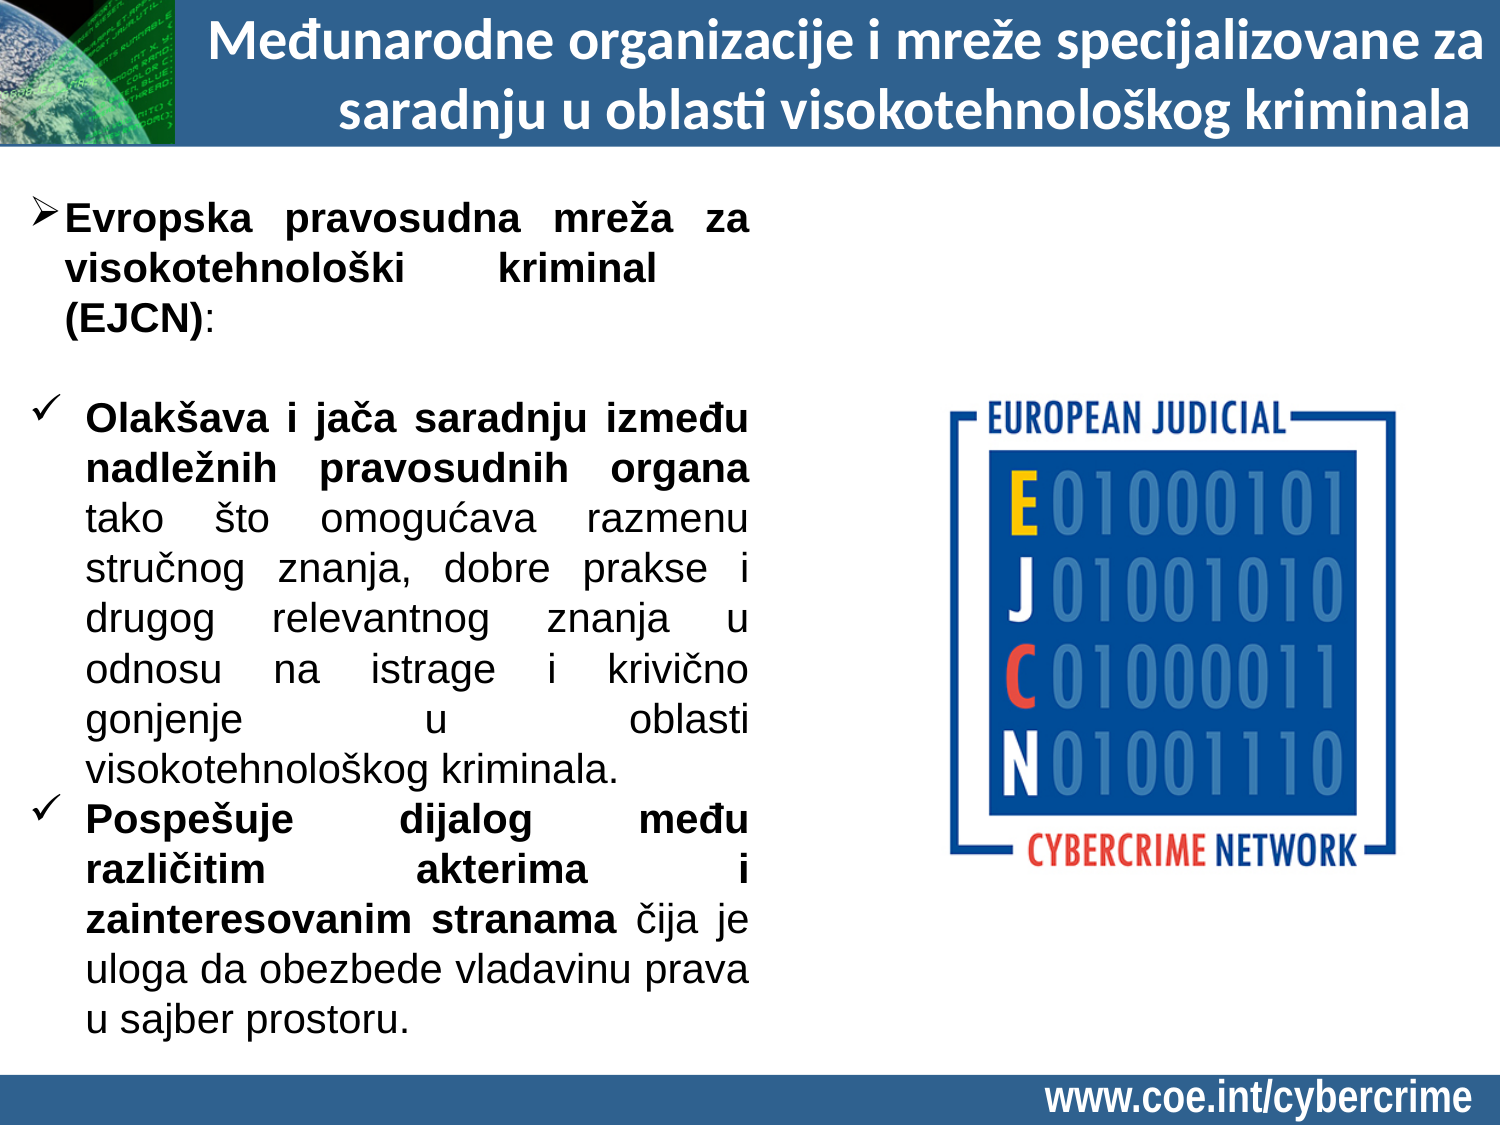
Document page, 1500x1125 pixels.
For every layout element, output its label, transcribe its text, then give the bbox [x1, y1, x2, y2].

text_box www.coe.int/cybercrime [1030, 1059, 1500, 1125]
text_box Evropska pravosudna mreža za visokotehnološki kriminal (EJCN): Olakšava i jača saradnju između nadležnih pravosudnih organa tako što omogućava razmenu stručnog znanja, dobre prakse i drugog relevantnog znanja u odnosu na istrage i krivično gonjenje u oblasti visokotehnološkog kriminala. Pospešuje dijalog među različitim akterima i zainteresovanim stranama čija je uloga da obezbede vladavinu prava u sajber prostoru. [14, 183, 765, 1049]
picture [0, 0, 175, 144]
text_box [0, 1073, 1030, 1125]
text_box Međunarodne organizacije i mreže specijalizovane za saradnju u oblasti visokotehnološkog kriminala [177, 0, 1500, 149]
picture [930, 384, 1415, 883]
